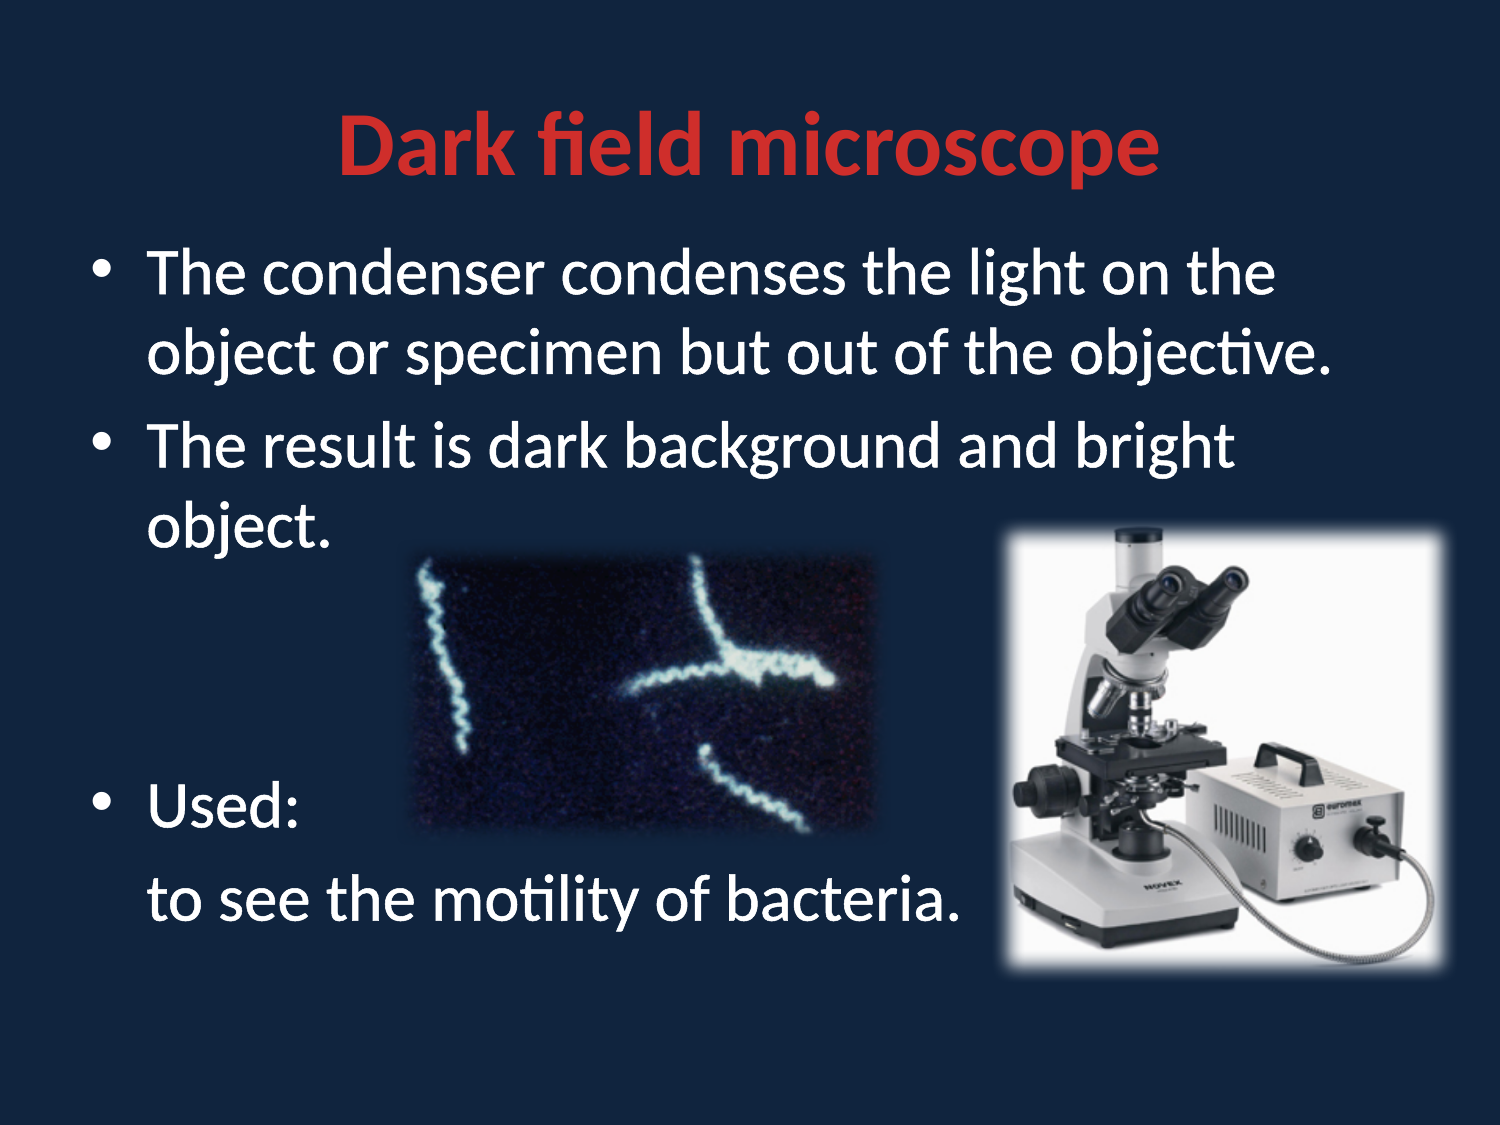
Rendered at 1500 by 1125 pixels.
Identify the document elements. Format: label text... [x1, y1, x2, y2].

title Dark field microscope [75, 45, 1425, 219]
picture [989, 514, 1459, 985]
list The condenser condenses the light on the object or specimen but out of the objective. The result is dark background and bright object. Used: to see the motility of bacteria. [75, 219, 1425, 1059]
picture [416, 444, 871, 941]
